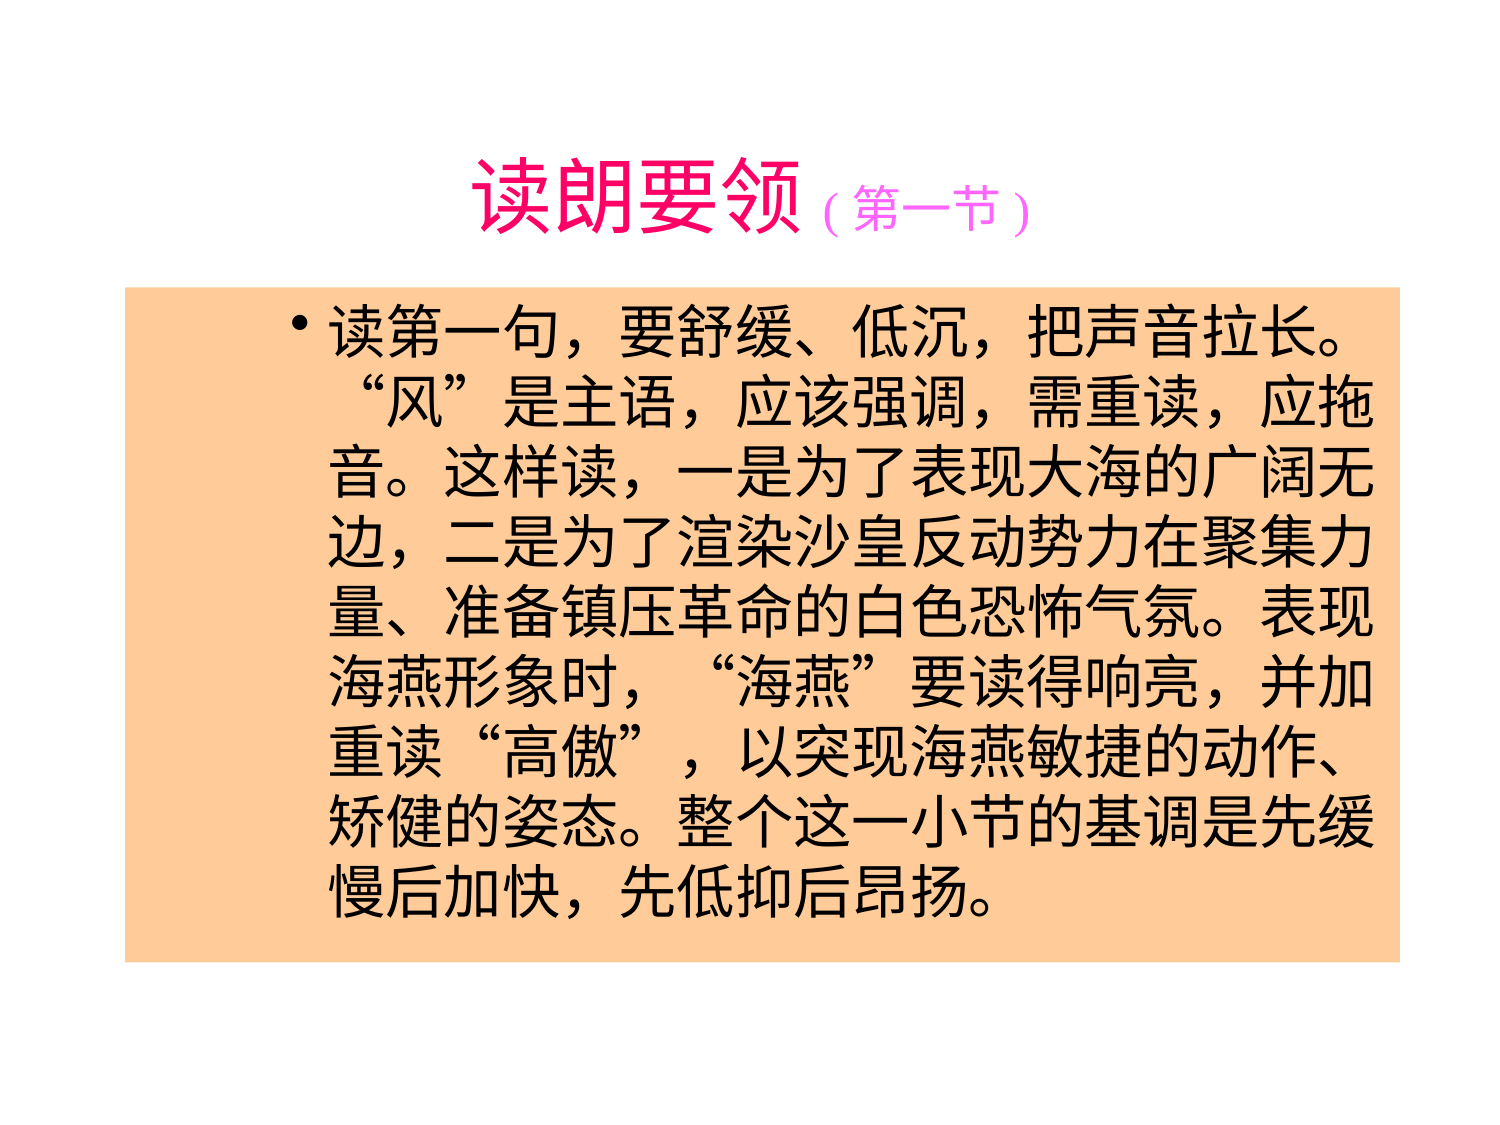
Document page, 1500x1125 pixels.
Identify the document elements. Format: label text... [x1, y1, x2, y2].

title 读朗要领(第一节) [112, 99, 1388, 288]
list 读第一句，要舒缓、低沉，把声音拉长。“风”是主语，应该强调，需重读，应拖音。这样读，一是为了表现大海的广阔无边，二是为了渲染沙皇反动势力在聚集力量、准备镇压革命的白色恐怖气氛。表现海燕形象时，“海燕”要读得响亮，并加重读“高傲”，以突现海燕敏捷的动作、矫健的姿态。整个这一小节的基调是先缓慢后加快，先低抑后昂扬。 [125, 287, 1400, 963]
